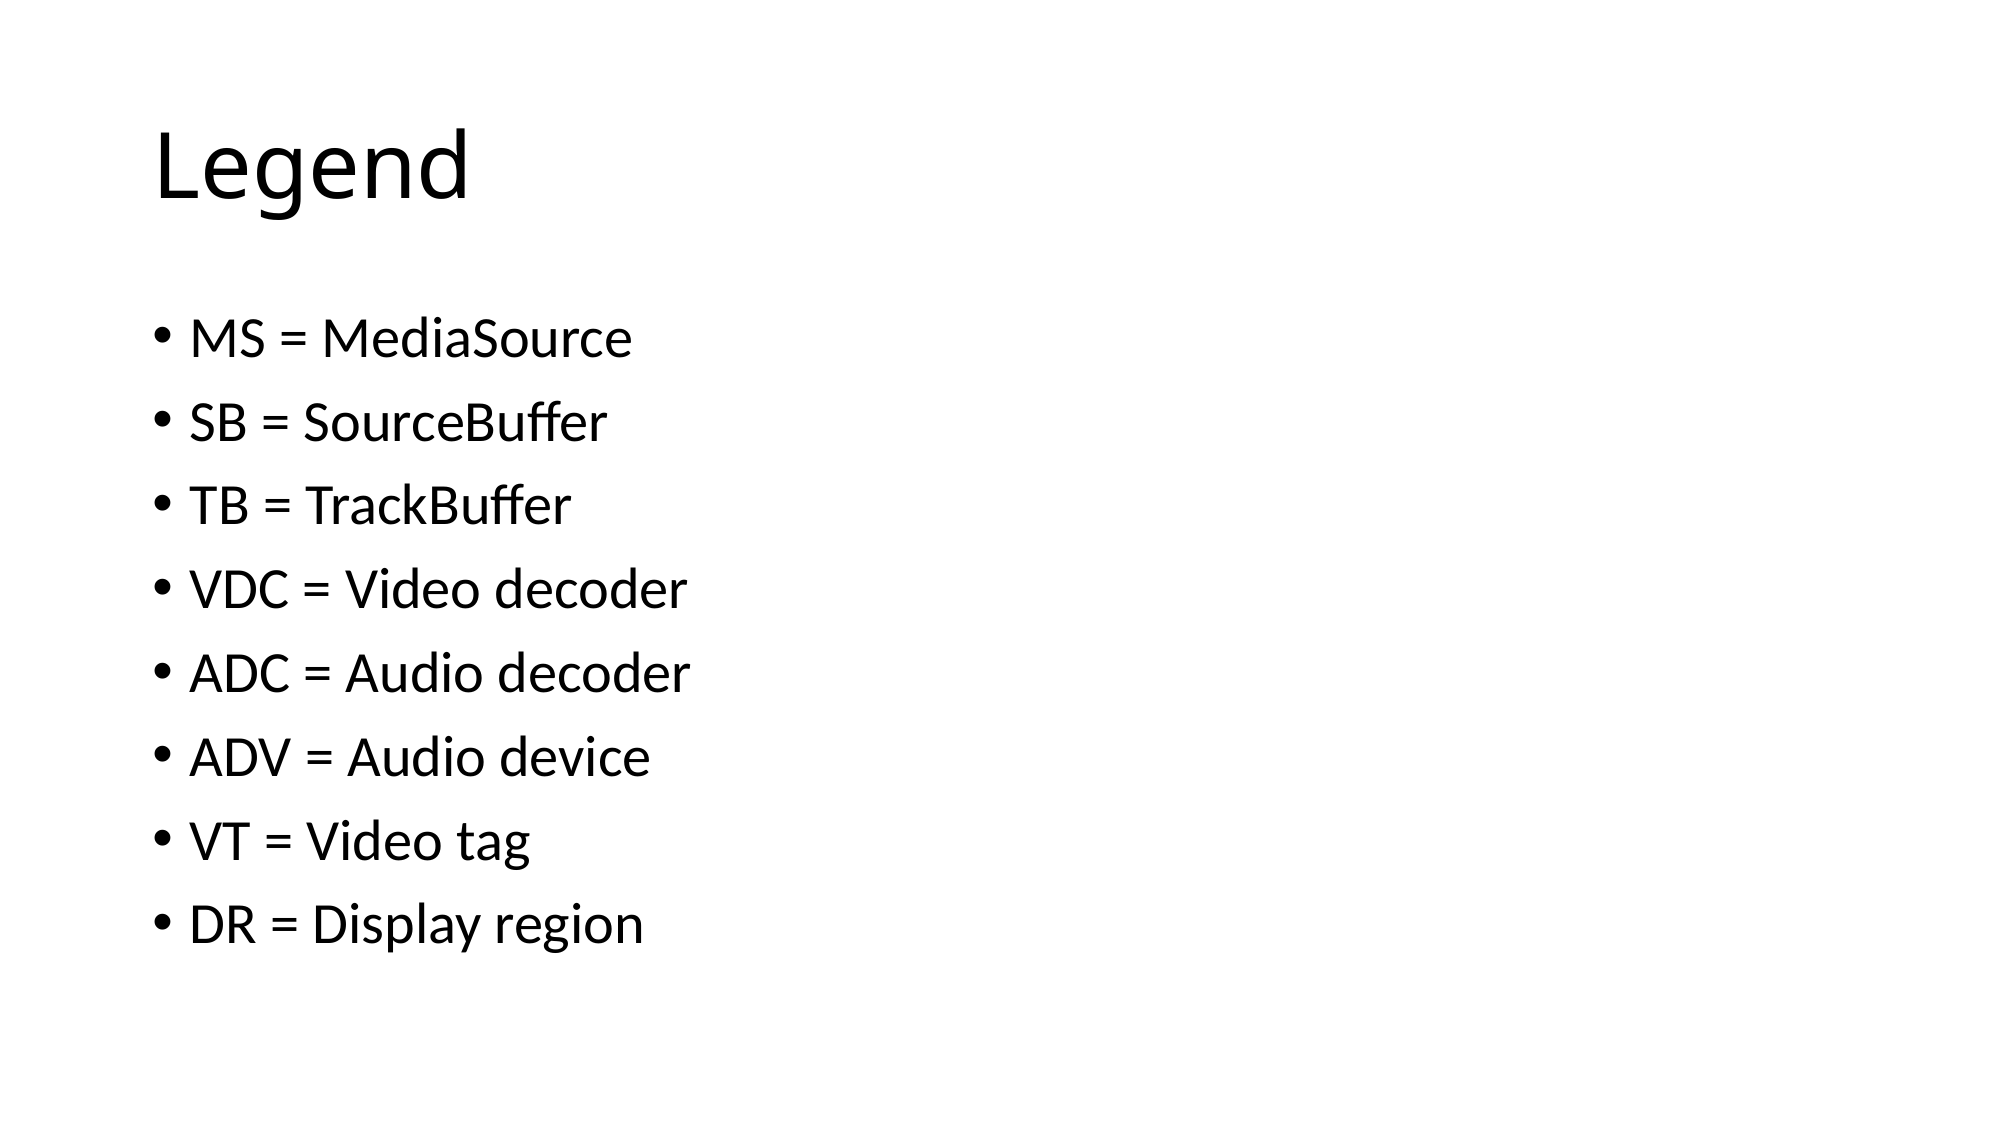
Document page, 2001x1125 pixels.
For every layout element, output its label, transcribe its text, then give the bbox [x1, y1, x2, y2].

title Legend [137, 59, 1863, 278]
list MS = MediaSource SB = SourceBuffer TB = TrackBuffer VDC = Video decoder ADC = Audio decoder ADV = Audio device VT = Video tag DR = Display region [137, 299, 1863, 1014]
